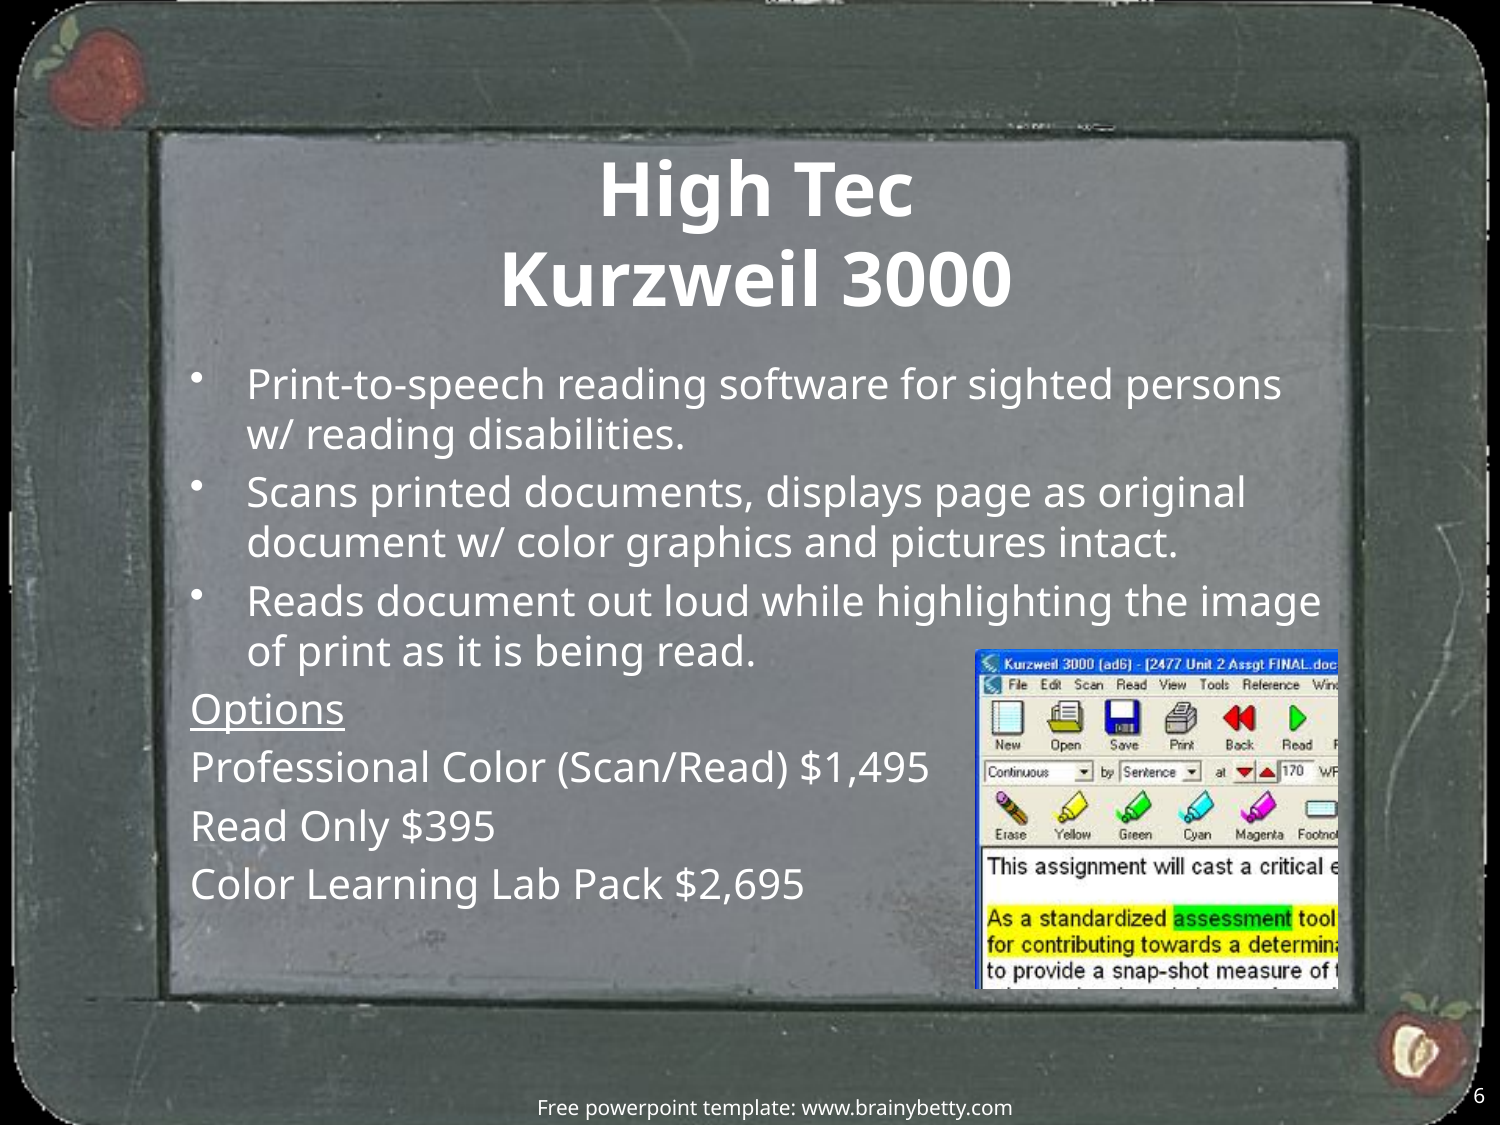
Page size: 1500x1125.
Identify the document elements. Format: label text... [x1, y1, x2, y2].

title High Tec Kurzweil 3000 [174, 137, 1338, 326]
slide_number 6 [1249, 1074, 1500, 1125]
footer Free powerpoint template: www.brainybetty.com [374, 1087, 1176, 1125]
picture [0, 0, 1500, 1125]
list Print-to-speech reading software for sighted persons w/ reading disabilities. Scans printed documents, displays page as original document w/ color graphics and pictures intact. Reads document out loud while highlighting the image of print as it is being read. Options Professional Color (Scan/Read) $1,495 Read Only $395 Color Learning Lab Pack $2,695 [174, 349, 1338, 976]
